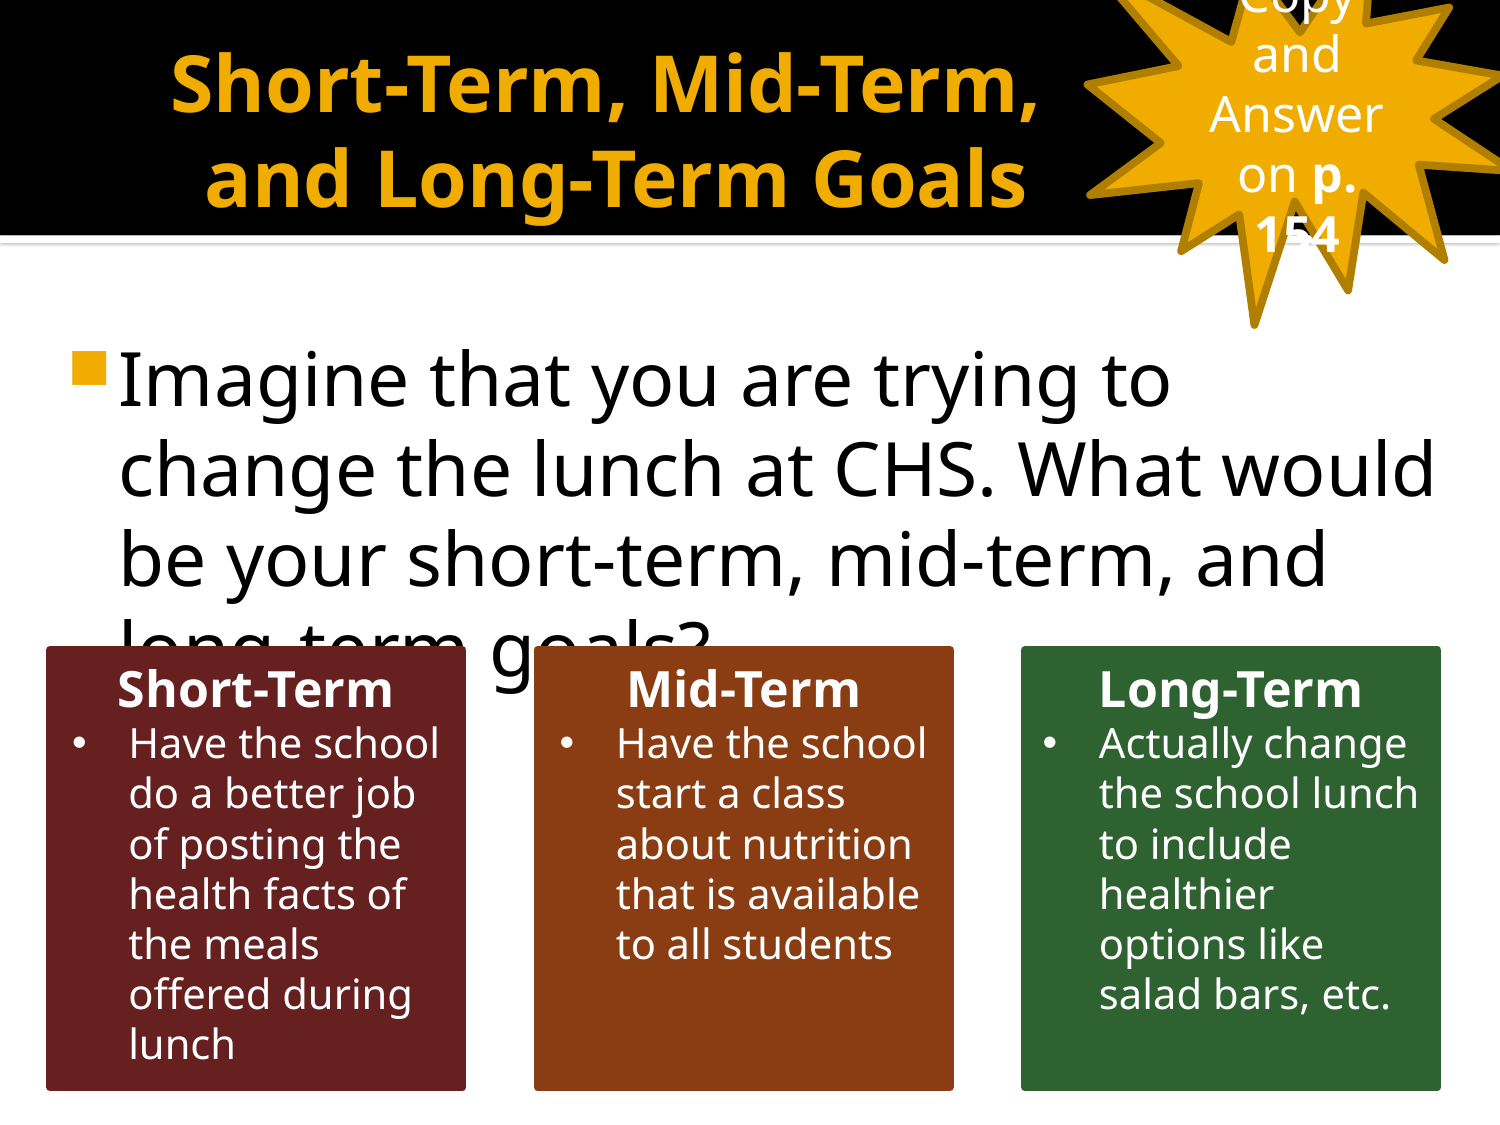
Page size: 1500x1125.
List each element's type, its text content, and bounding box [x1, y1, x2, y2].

text_box Long-Term Actually change the school lunch to include healthier options like salad bars, etc. [1021, 646, 1441, 1091]
text_box Copy and Answer on p. 154 [1083, 0, 1500, 329]
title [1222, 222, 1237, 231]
title Short-Term, Mid-Term, and Long-Term Goals [0, 25, 1193, 231]
text_box Mid-Term Have the school start a class about nutrition that is available to all students [534, 646, 954, 1091]
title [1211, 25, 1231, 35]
list Imagine that you are trying to change the lunch at CHS. What would be your short-term, mid-term, and long-term goals? [37, 316, 1463, 1075]
text_box Short-Term Have the school do a better job of posting the health facts of the meals offered during lunch [46, 646, 466, 1091]
